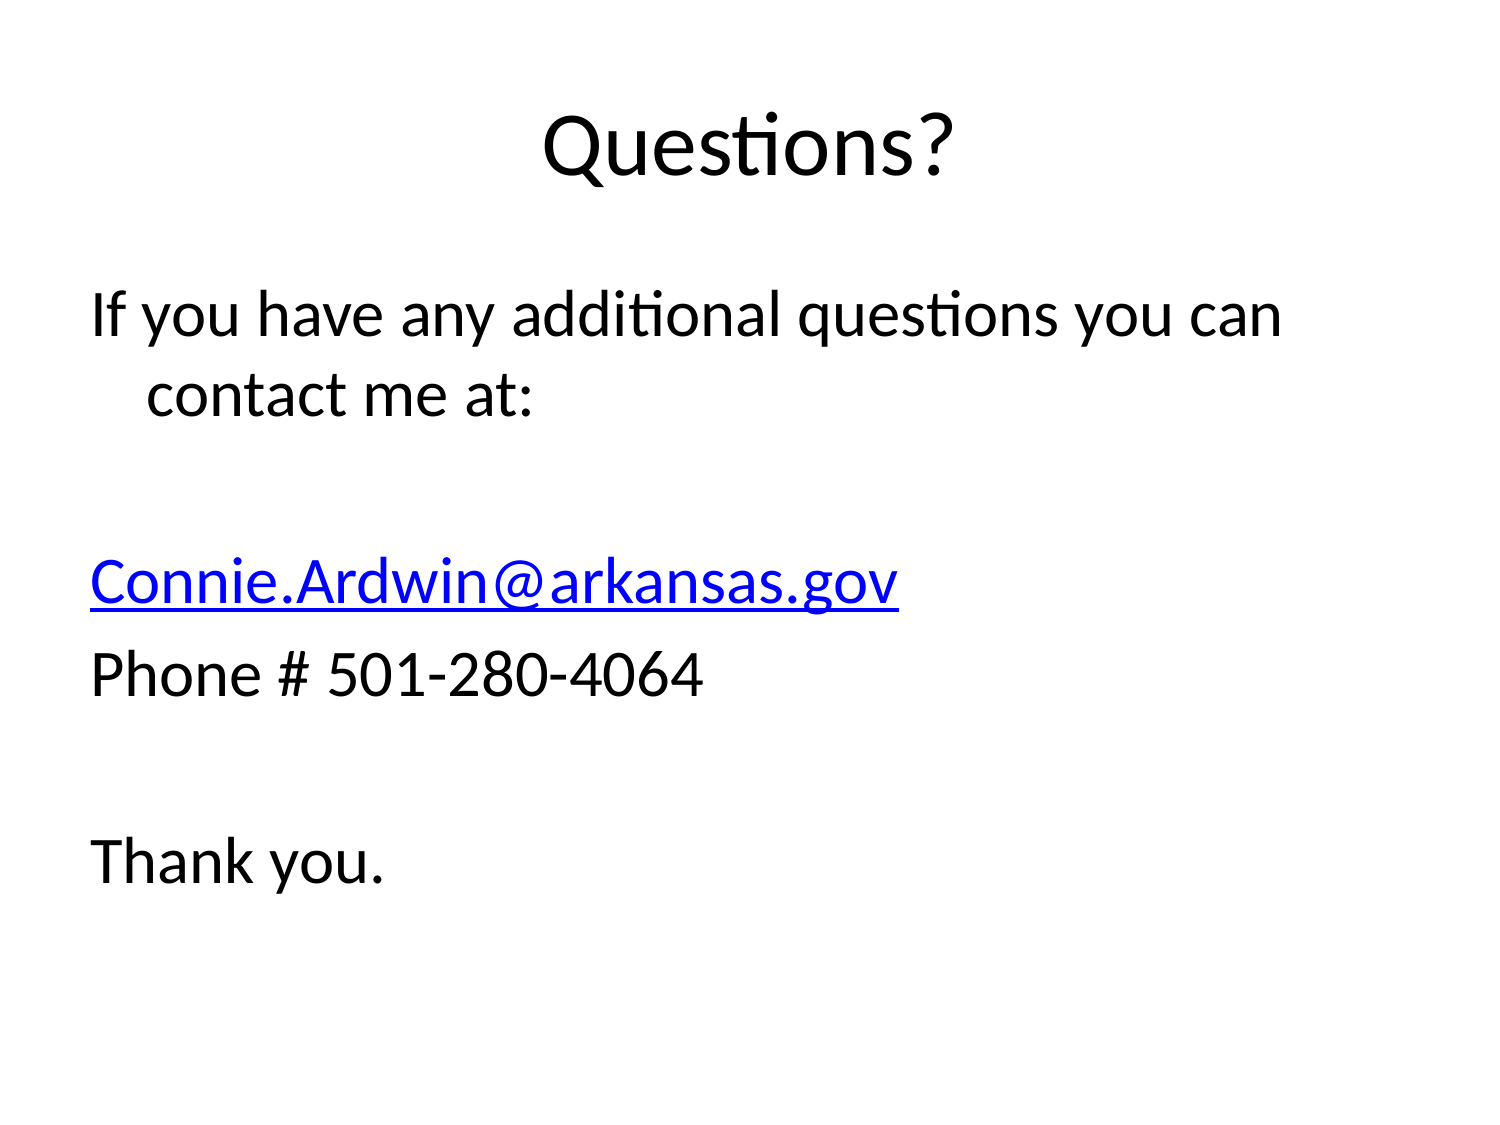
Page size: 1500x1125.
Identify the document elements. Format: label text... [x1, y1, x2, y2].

title Questions? [75, 45, 1425, 233]
list If you have any additional questions you can contact me at: Connie.Ardwin@arkansas.gov Phone # 501-280-4064 Thank you. [75, 262, 1425, 1005]
